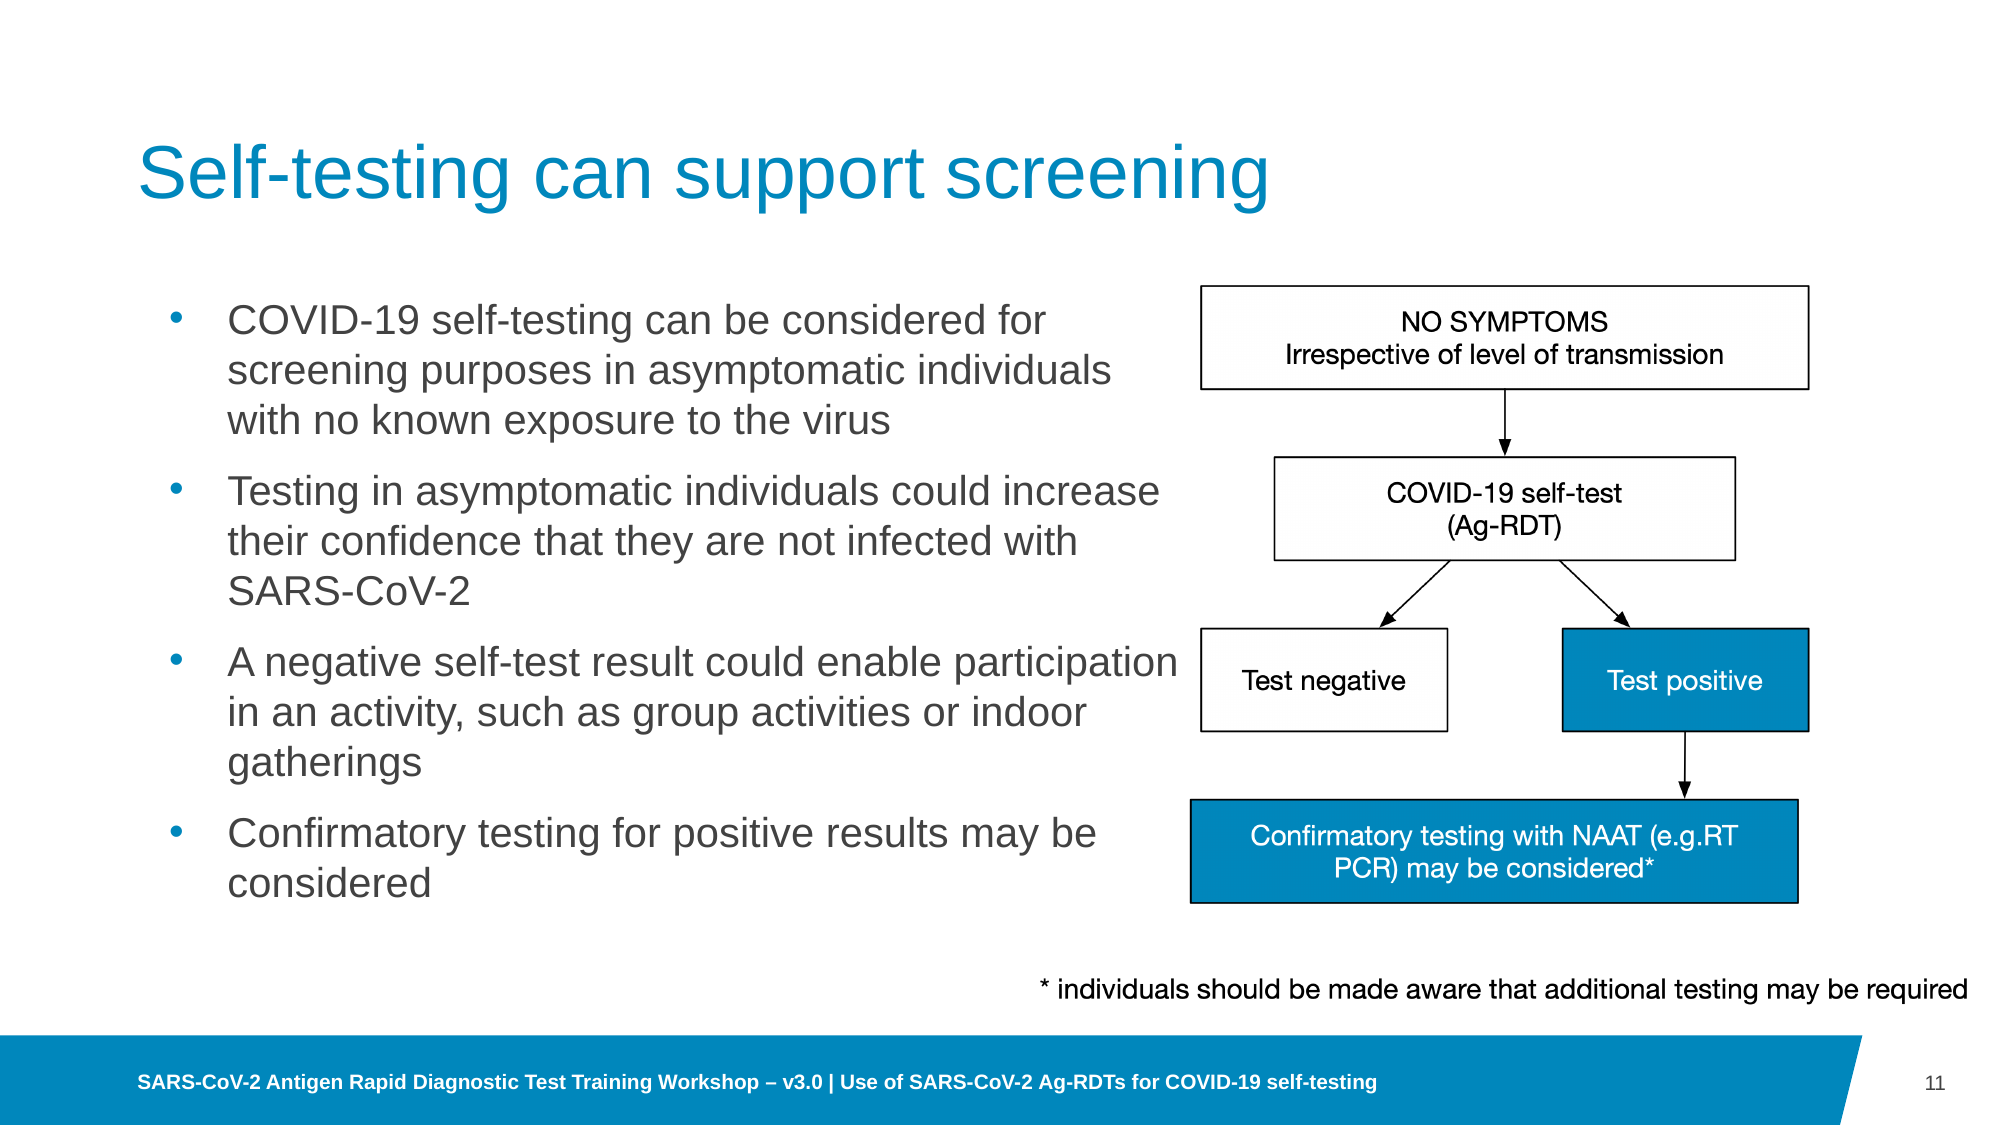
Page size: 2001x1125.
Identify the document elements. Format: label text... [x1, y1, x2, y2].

title Self-testing can support screening [137, 59, 1863, 215]
list COVID-19 self-testing can be considered for screening purposes in asymptomatic individuals with no known exposure to the virus Testing in asymptomatic individuals could increase their confidence that they are not infected with SARS-CoV-2 A negative self-test result could enable participation in an activity, such as group activities or indoor gatherings Confirmatory testing for positive results may be considered [137, 284, 1008, 1014]
picture [1009, 284, 2000, 1014]
slide_number 11 [1862, 1035, 1947, 1125]
footer SARS-CoV-2 Antigen Rapid Diagnostic Test Training Workshop – v3.0 | Use of SARS-CoV-2 Ag-RDTs for COVID-19 self-testing [137, 1039, 1392, 1122]
